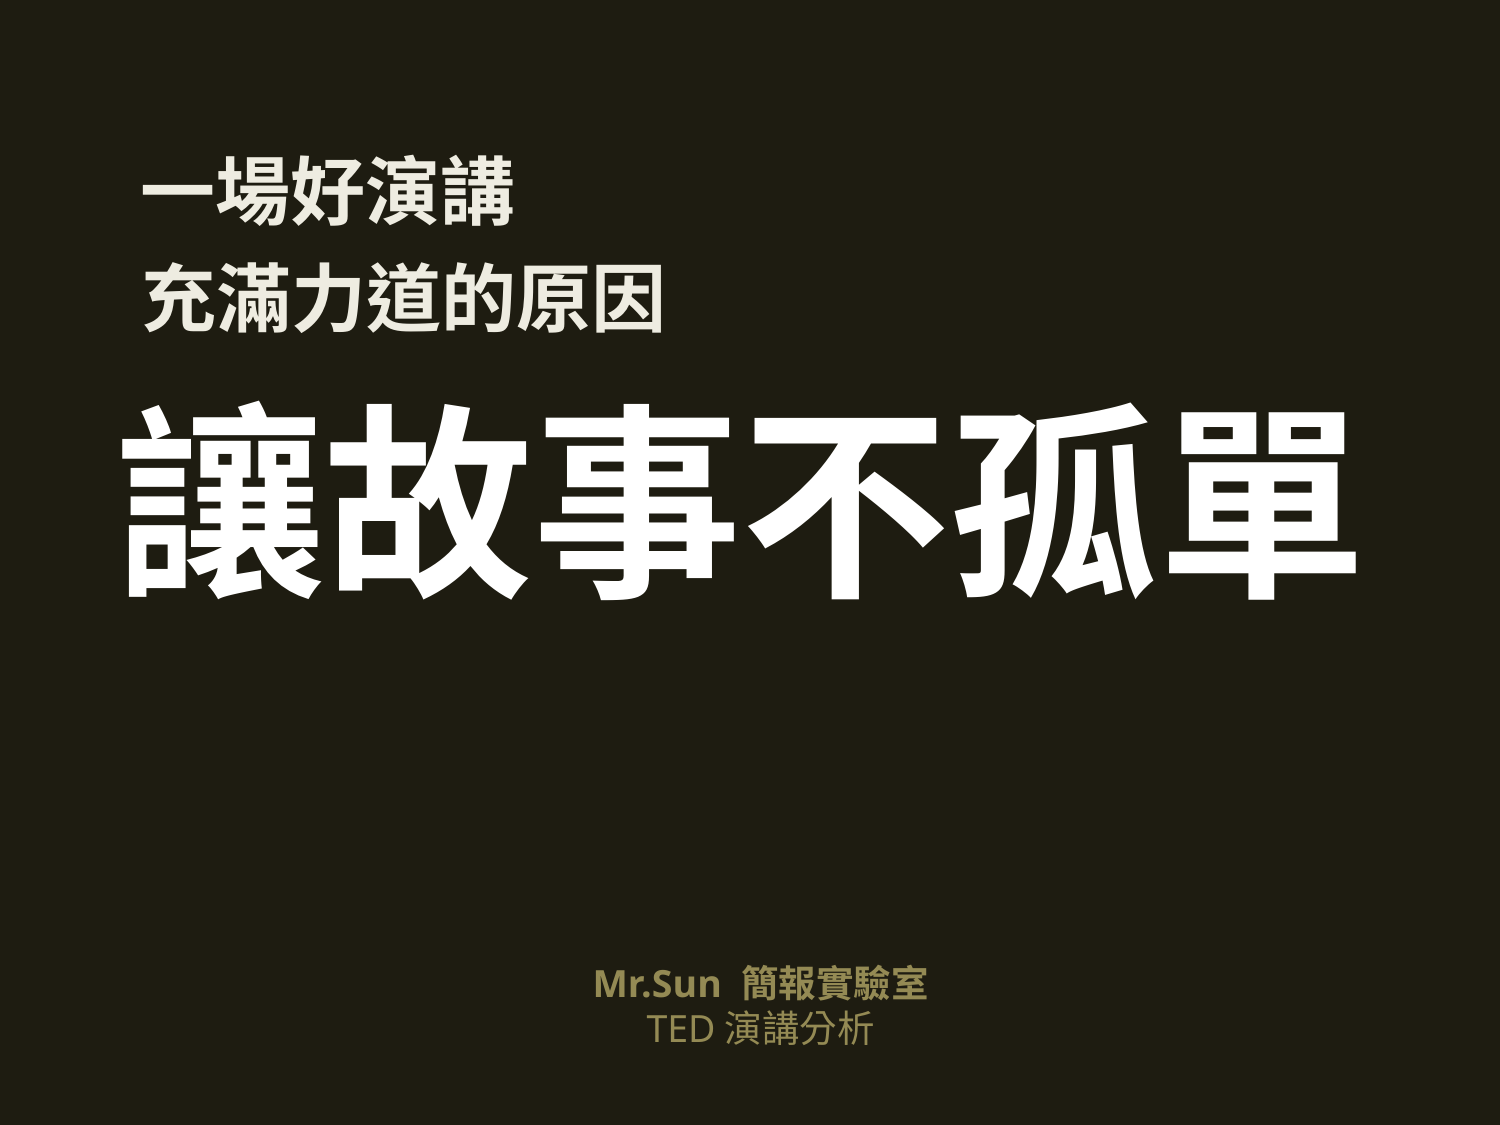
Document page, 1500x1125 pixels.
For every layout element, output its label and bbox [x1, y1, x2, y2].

text_box [0, 10, 1500, 1115]
text_box [123, 136, 685, 351]
